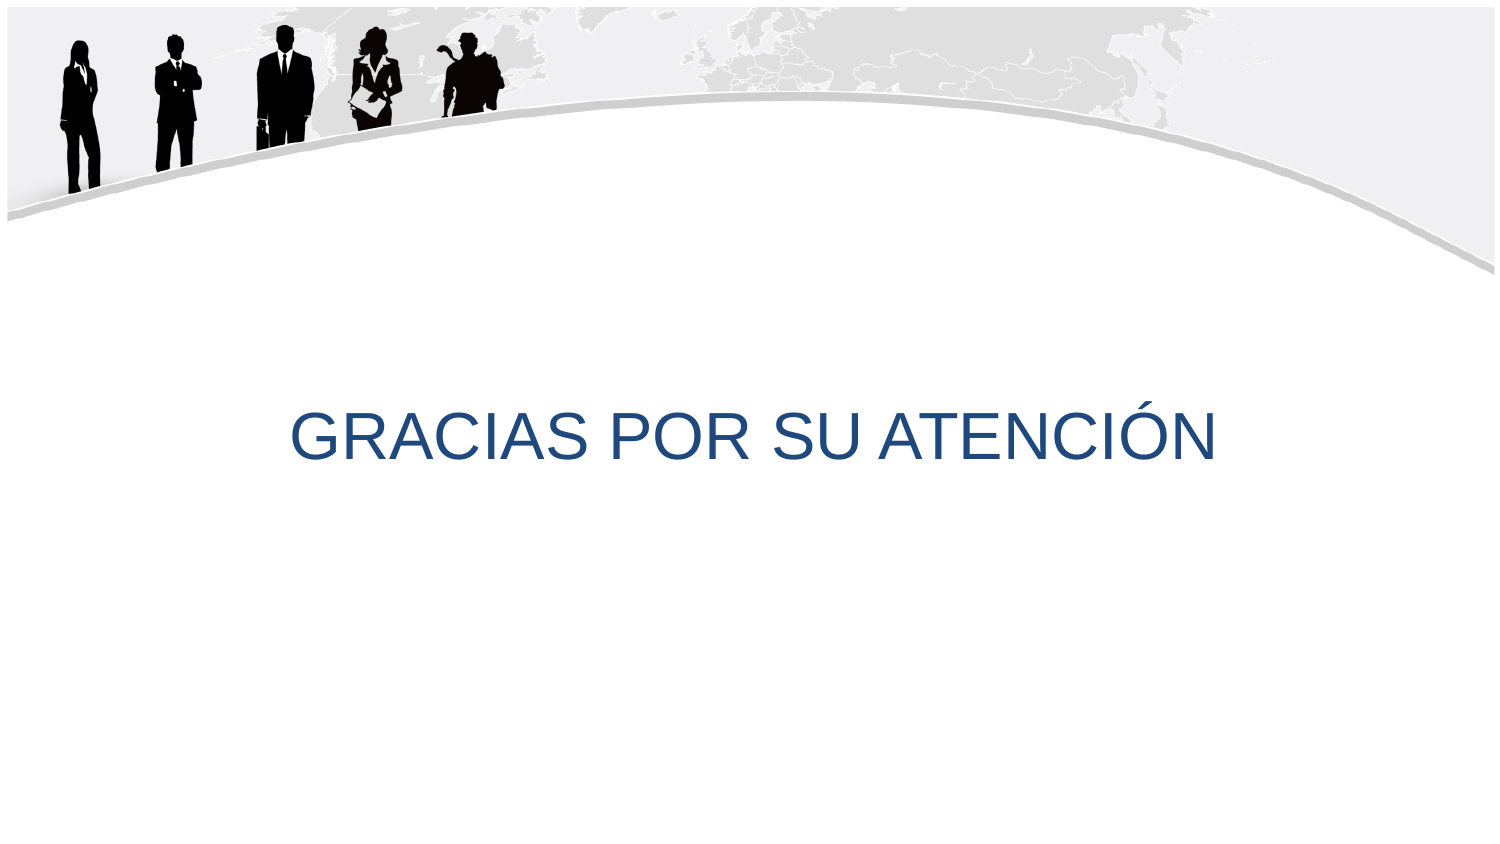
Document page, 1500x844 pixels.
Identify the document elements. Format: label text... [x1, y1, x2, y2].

picture [0, 0, 1500, 844]
title GRACIAS POR SU ATENCIÓN [88, 362, 1439, 504]
